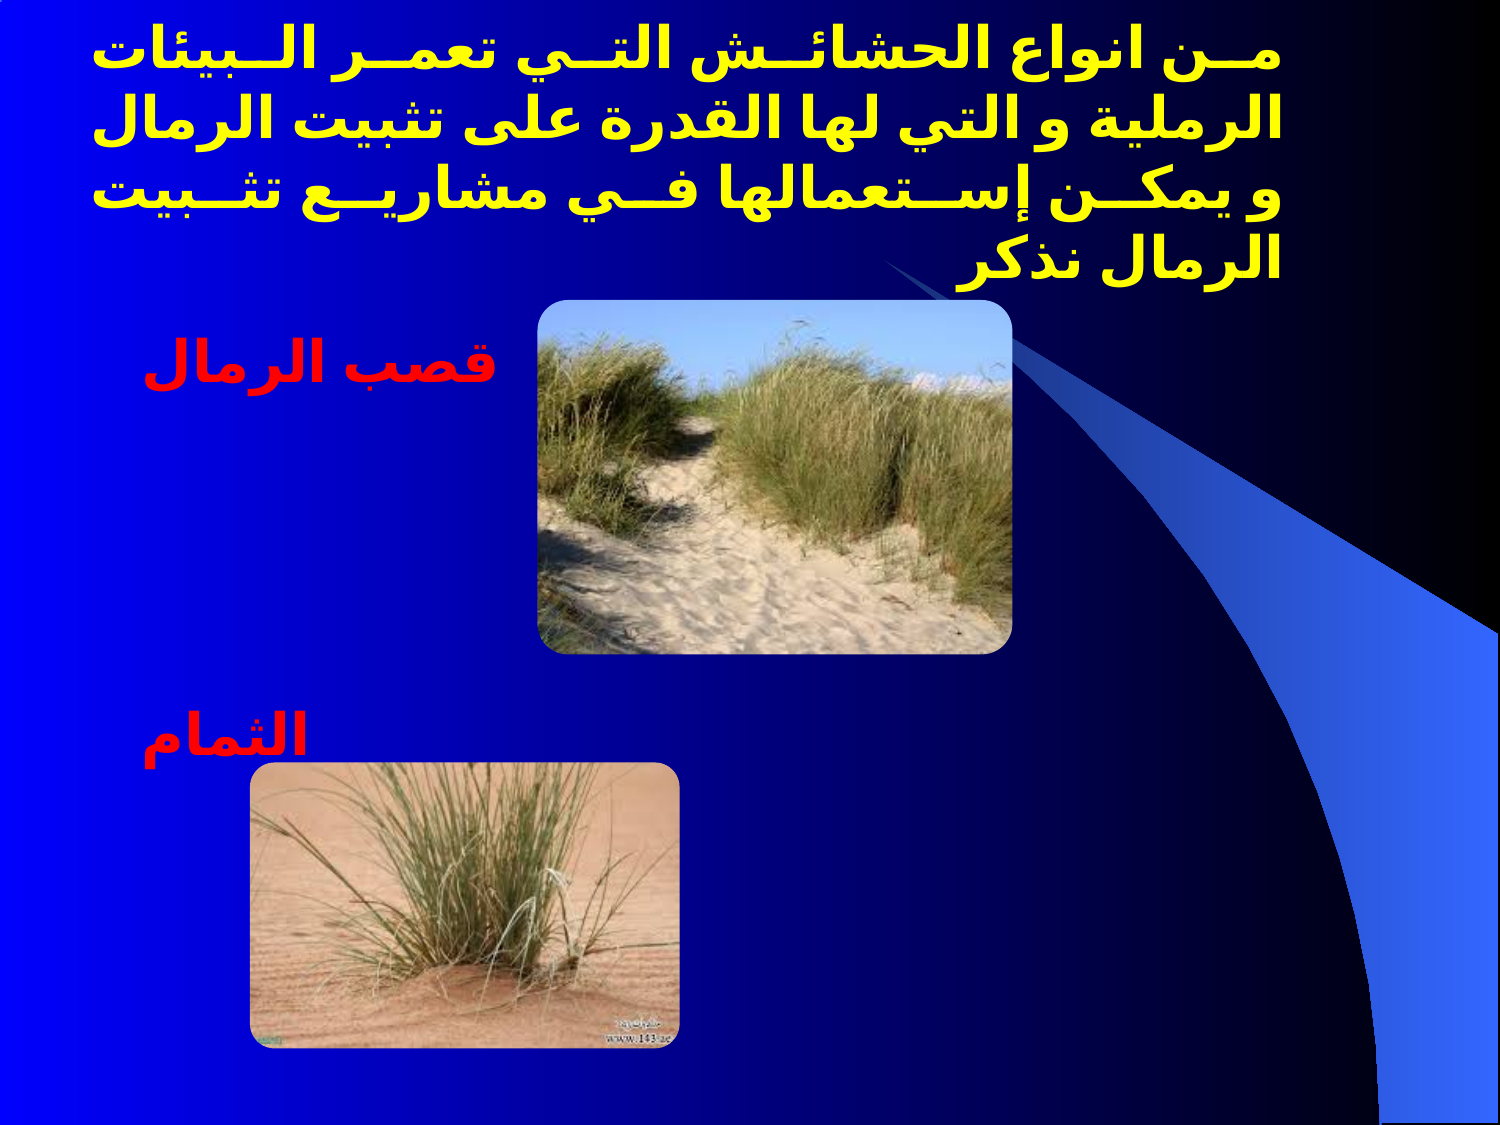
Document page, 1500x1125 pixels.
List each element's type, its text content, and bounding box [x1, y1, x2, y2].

title من انواع الحشائش التي تعمر البيئات الرملية و التي لها القدرة على تثبيت الرمال و يمكن إستعمالها في مشاريع تثبيت الرمال نذكر [74, 44, 1301, 256]
picture [249, 762, 680, 1049]
picture [537, 299, 1013, 655]
list قصب الرمال الثمام [111, 324, 1388, 1001]
